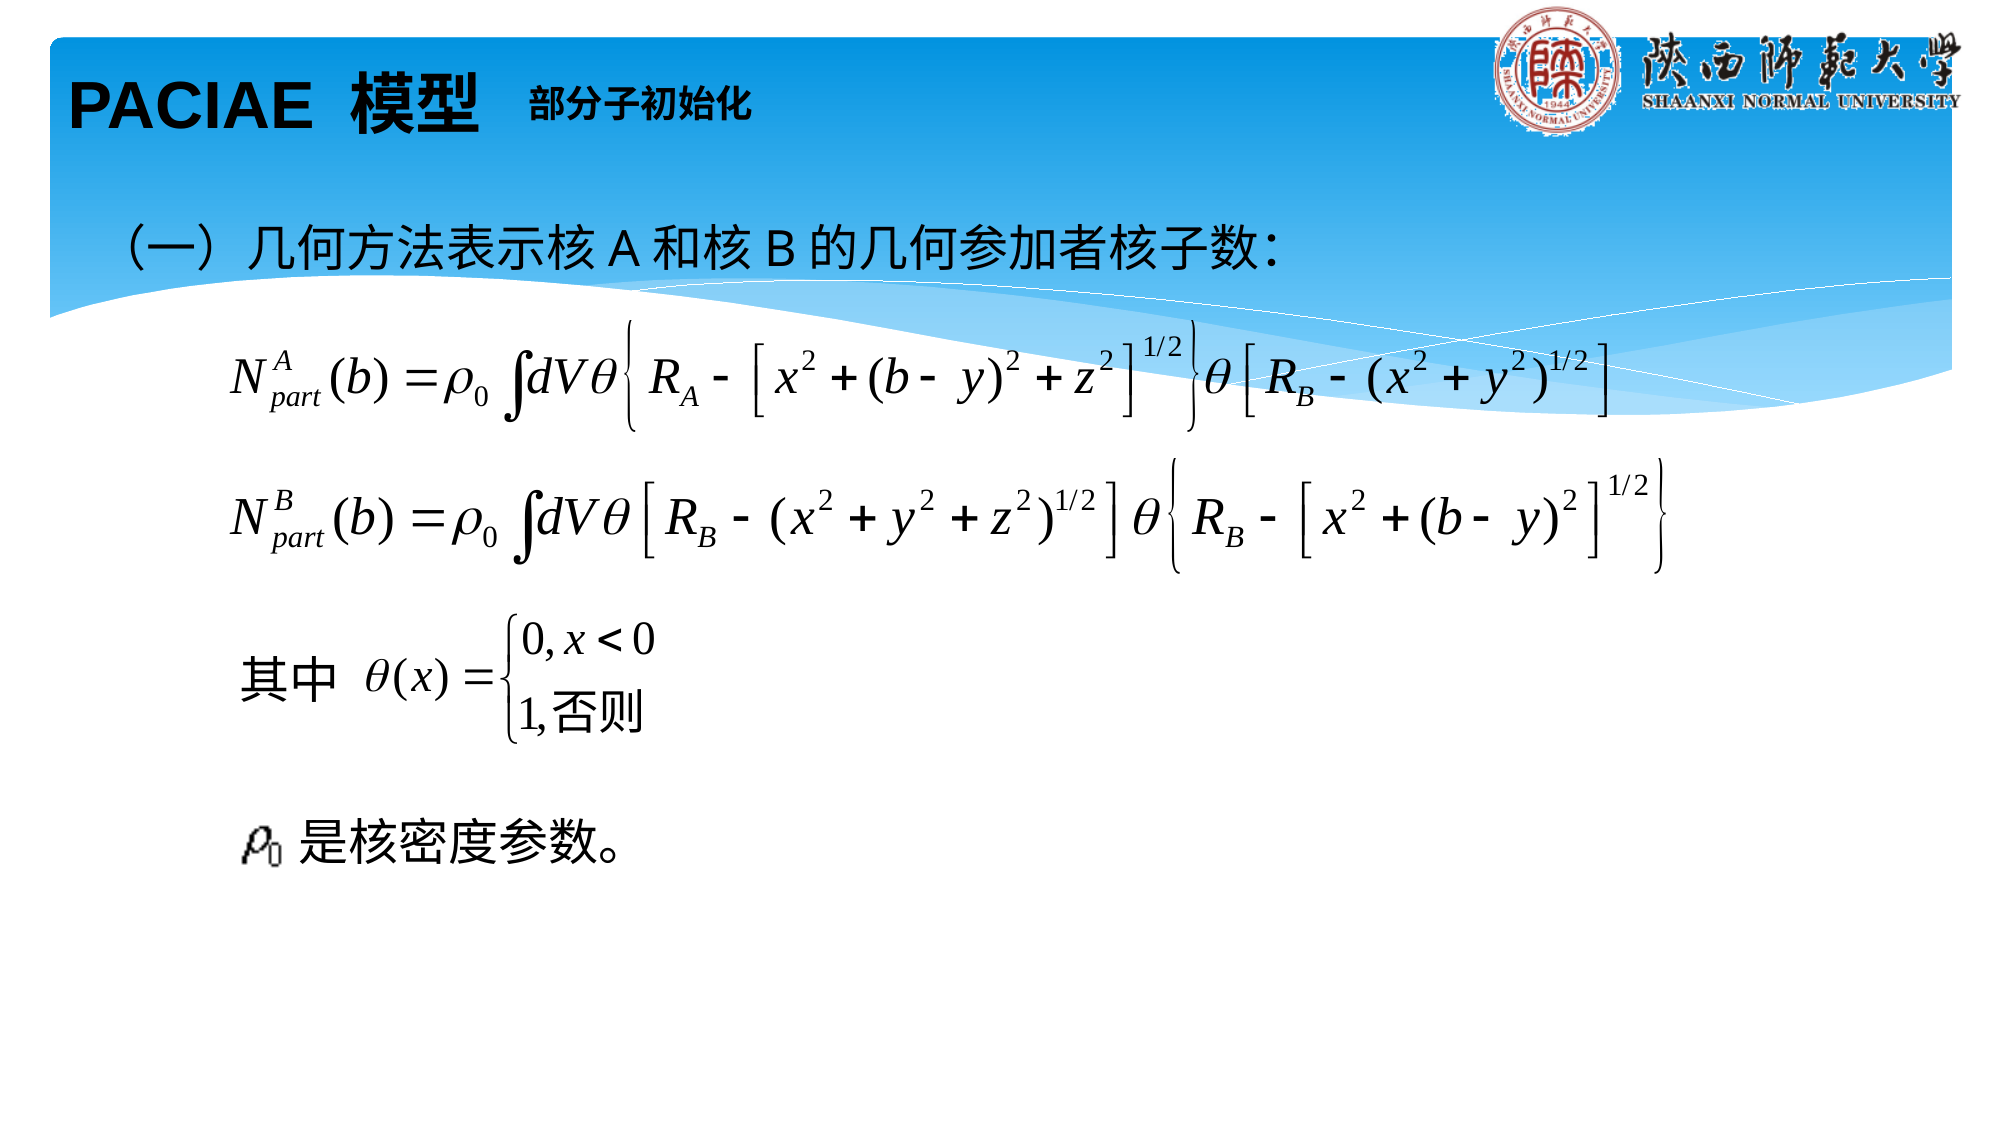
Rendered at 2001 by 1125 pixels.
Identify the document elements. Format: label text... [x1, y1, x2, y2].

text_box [219, 458, 1684, 584]
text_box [219, 320, 1628, 441]
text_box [358, 602, 663, 756]
text_box 是核密度参数。 [298, 802, 687, 878]
text_box （一）几何方法表示核A和核B的几何参加者核子数： [81, 209, 1708, 345]
picture [1474, 0, 2000, 143]
picture [233, 800, 294, 881]
text_box 部分子初始化 [513, 72, 769, 132]
text_box PACIAE 模型 [34, 54, 535, 150]
text_box 其中 [174, 641, 352, 716]
